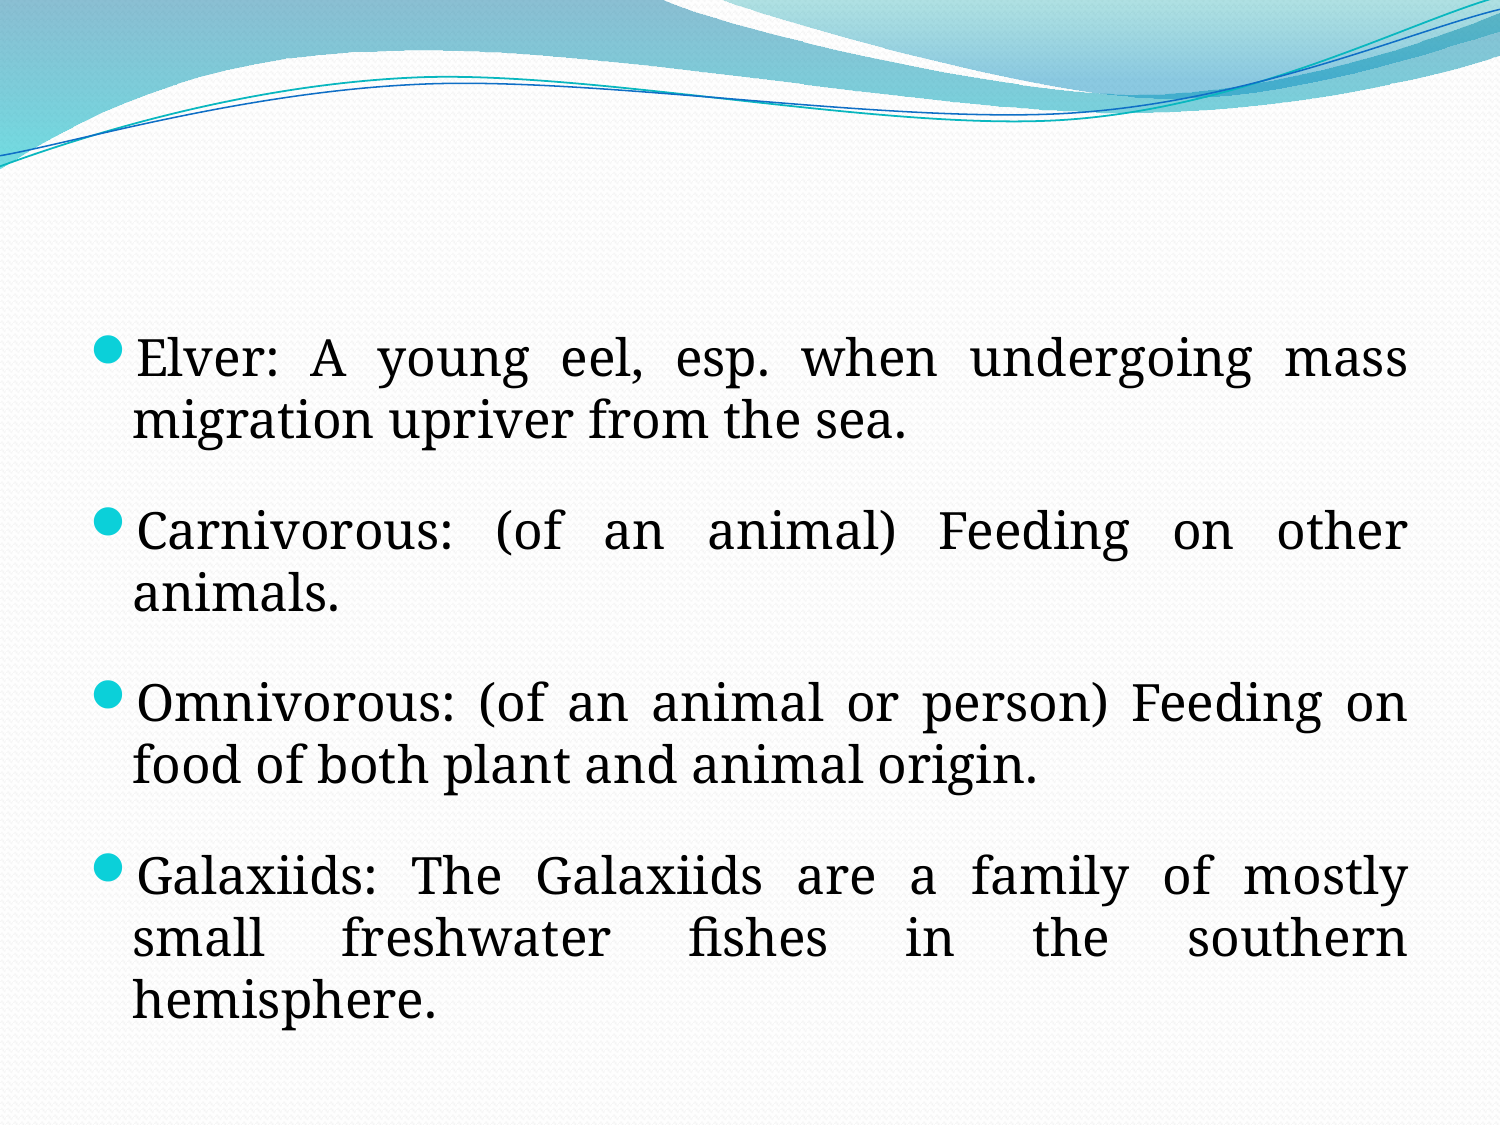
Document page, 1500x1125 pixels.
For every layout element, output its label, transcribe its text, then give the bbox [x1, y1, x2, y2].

list Elver: A young eel, esp. when undergoing mass migration upriver from the sea. Carnivorous: (of an animal) Feeding on other animals. Omnivorous: (of an animal or person) Feeding on food of both plant and animal origin. Galaxiids: The Galaxiids are a family of mostly small freshwater fishes in the southern hemisphere. [75, 317, 1425, 1038]
